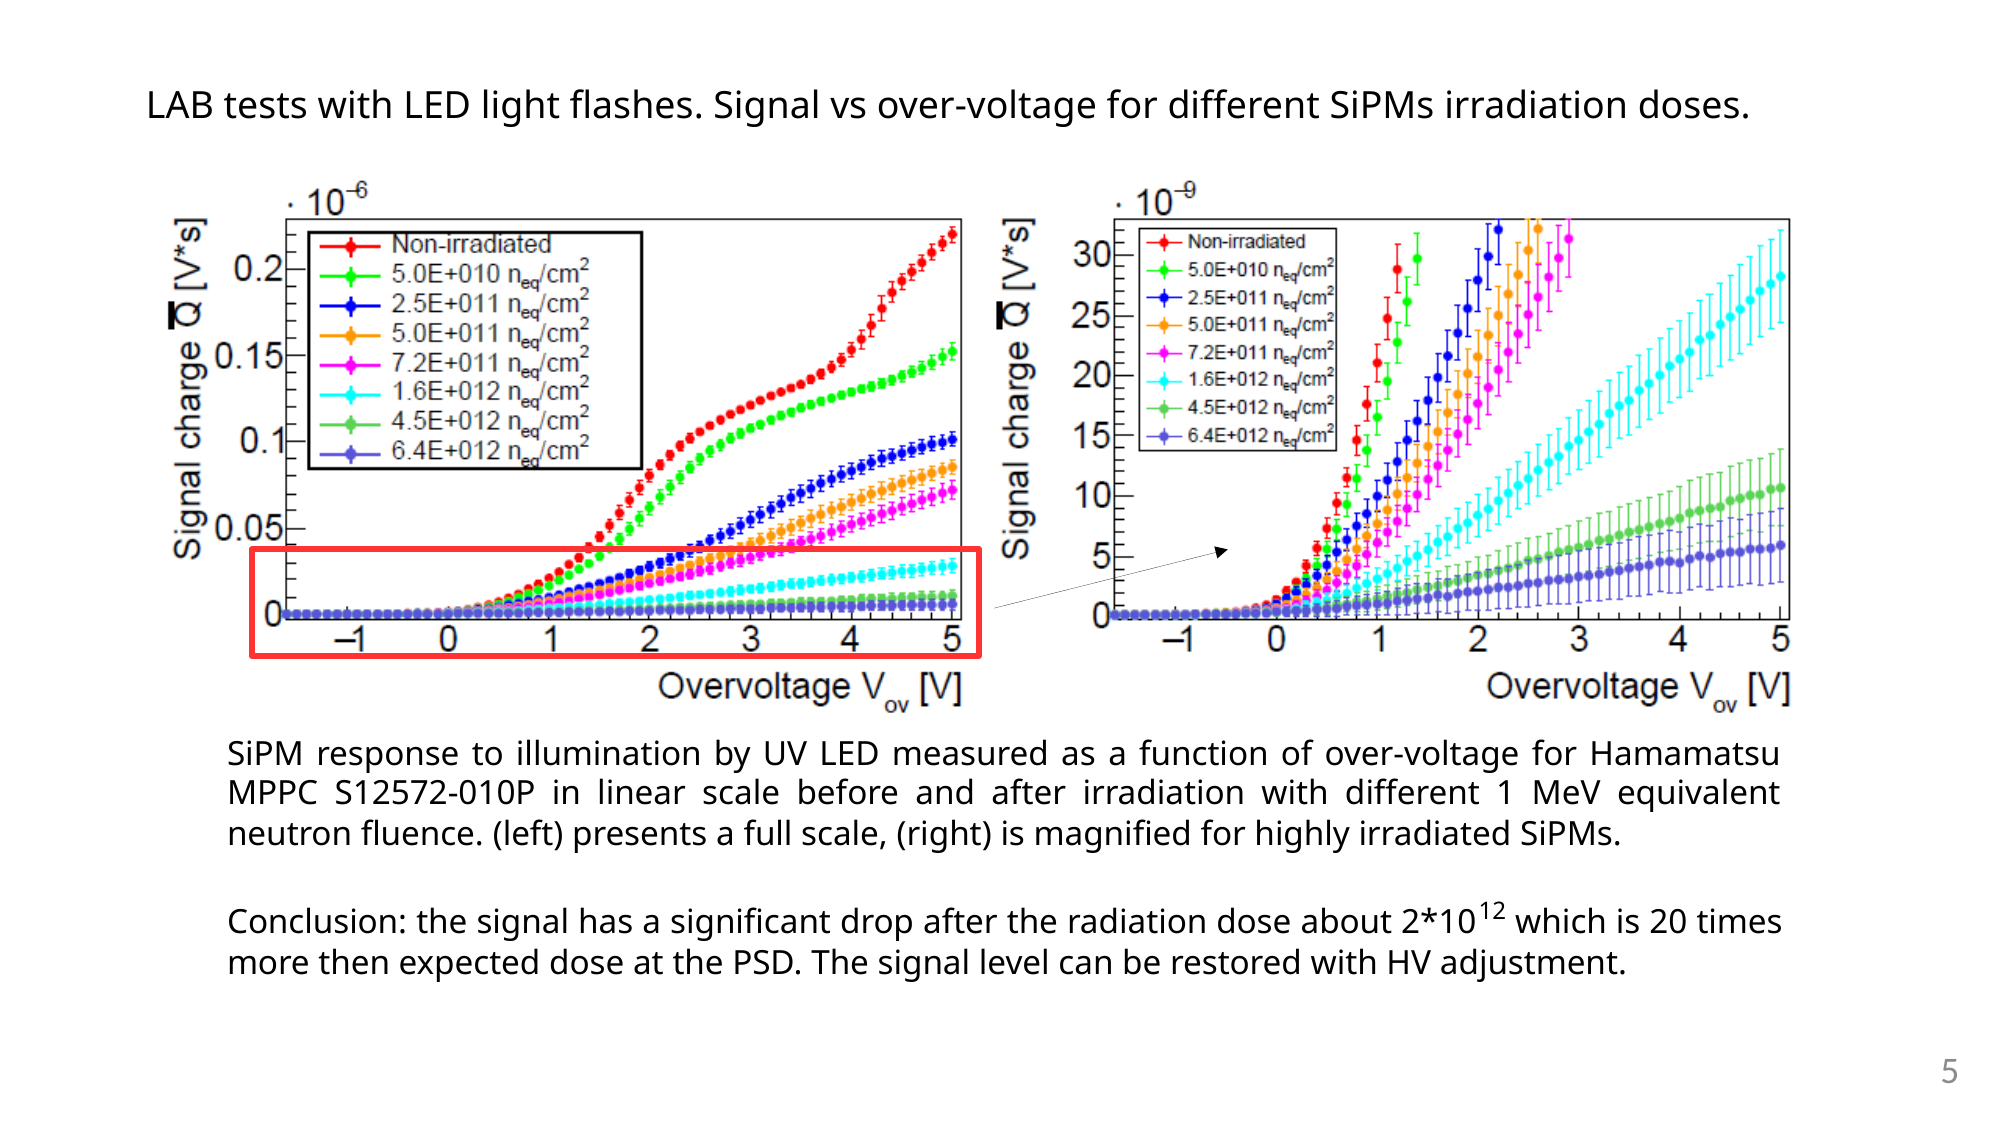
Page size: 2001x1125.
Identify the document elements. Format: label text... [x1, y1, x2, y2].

picture [145, 178, 1817, 727]
text_box LAB tests with LED light flashes. Signal vs over-voltage for different SiPMs irradiation doses. [130, 74, 1887, 133]
text_box SiPM response to illumination by UV LED measured as a function of over-voltage for Hamamatsu MPPC S12572-010P in linear scale before and after irradiation with different 1 MeV equivalent neutron fluence. (left) presents a full scale, (right) is magnified for highly irradiated SiPMs. Conclusion: the signal has a significant drop after the radiation dose about 2*1012 which is 20 times more then expected dose at the PSD. The signal level can be restored with HV adjustment. [212, 738, 1798, 991]
text_box <номер> [1524, 1038, 1975, 1099]
